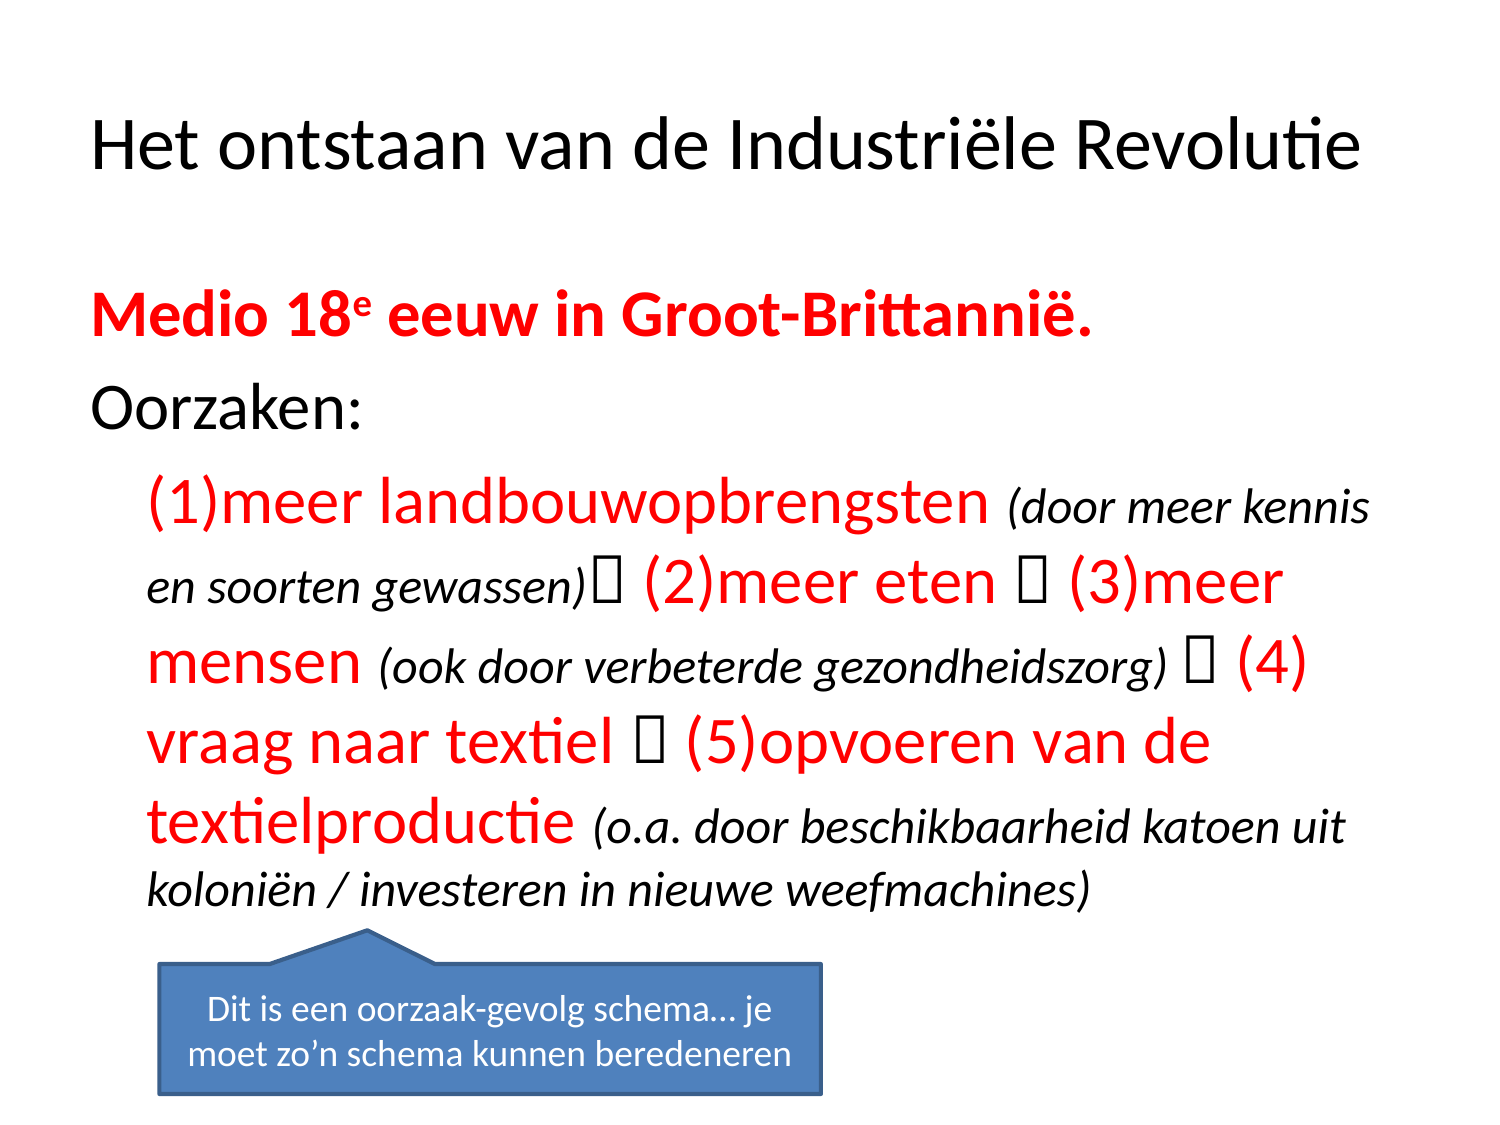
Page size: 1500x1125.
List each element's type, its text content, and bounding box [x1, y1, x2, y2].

list Medio 18e eeuw in Groot-Brittannië. Oorzaken: (1)meer landbouwopbrengsten (door meer kennis en soorten gewassen) (2)meer eten  (3)meer mensen (ook door verbeterde gezondheidszorg)  (4) vraag naar textiel  (5)opvoeren van de textielproductie (o.a. door beschikbaarheid katoen uit koloniën / investeren in nieuwe weefmachines) [75, 262, 1425, 1005]
text_box Dit is een oorzaak-gevolg schema… je moet zo’n schema kunnen beredeneren [157, 928, 823, 1097]
title Het ontstaan van de Industriële Revolutie [75, 45, 1425, 233]
